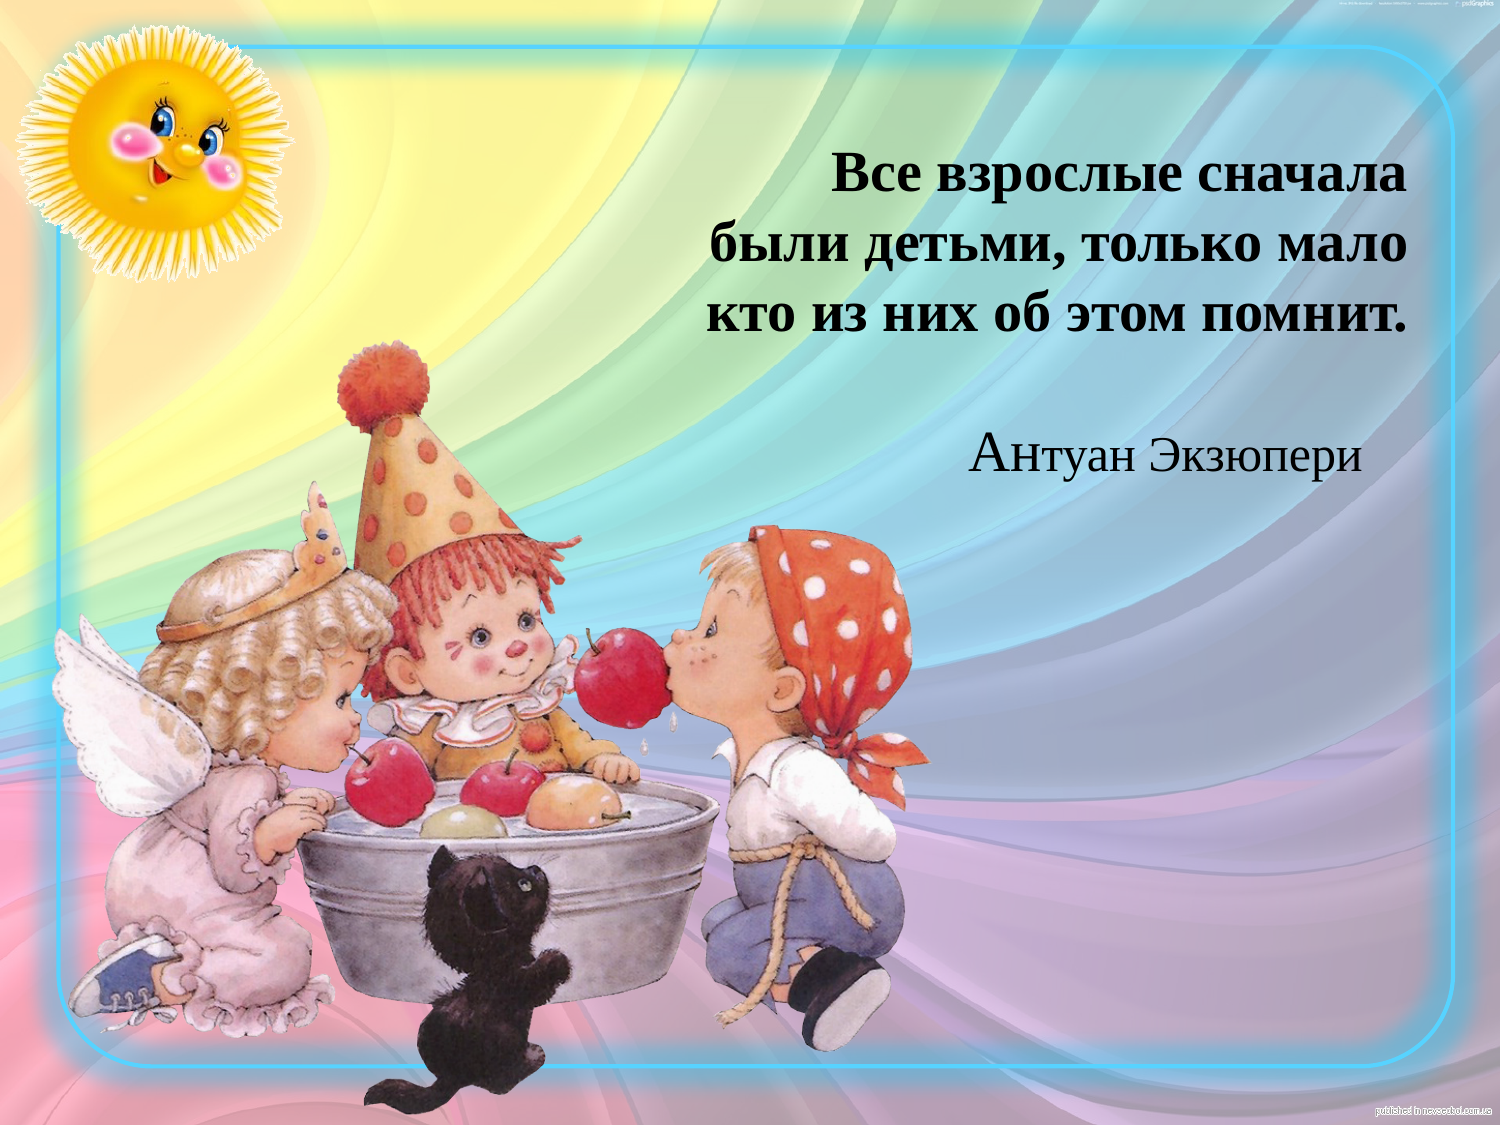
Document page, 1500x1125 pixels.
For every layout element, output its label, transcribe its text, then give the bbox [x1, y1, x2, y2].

text_box Все взрослые сначала были детьми, только мало кто из них об этом помнит. Антуан Экзюпери [301, 125, 1424, 491]
picture [11, 11, 951, 1125]
